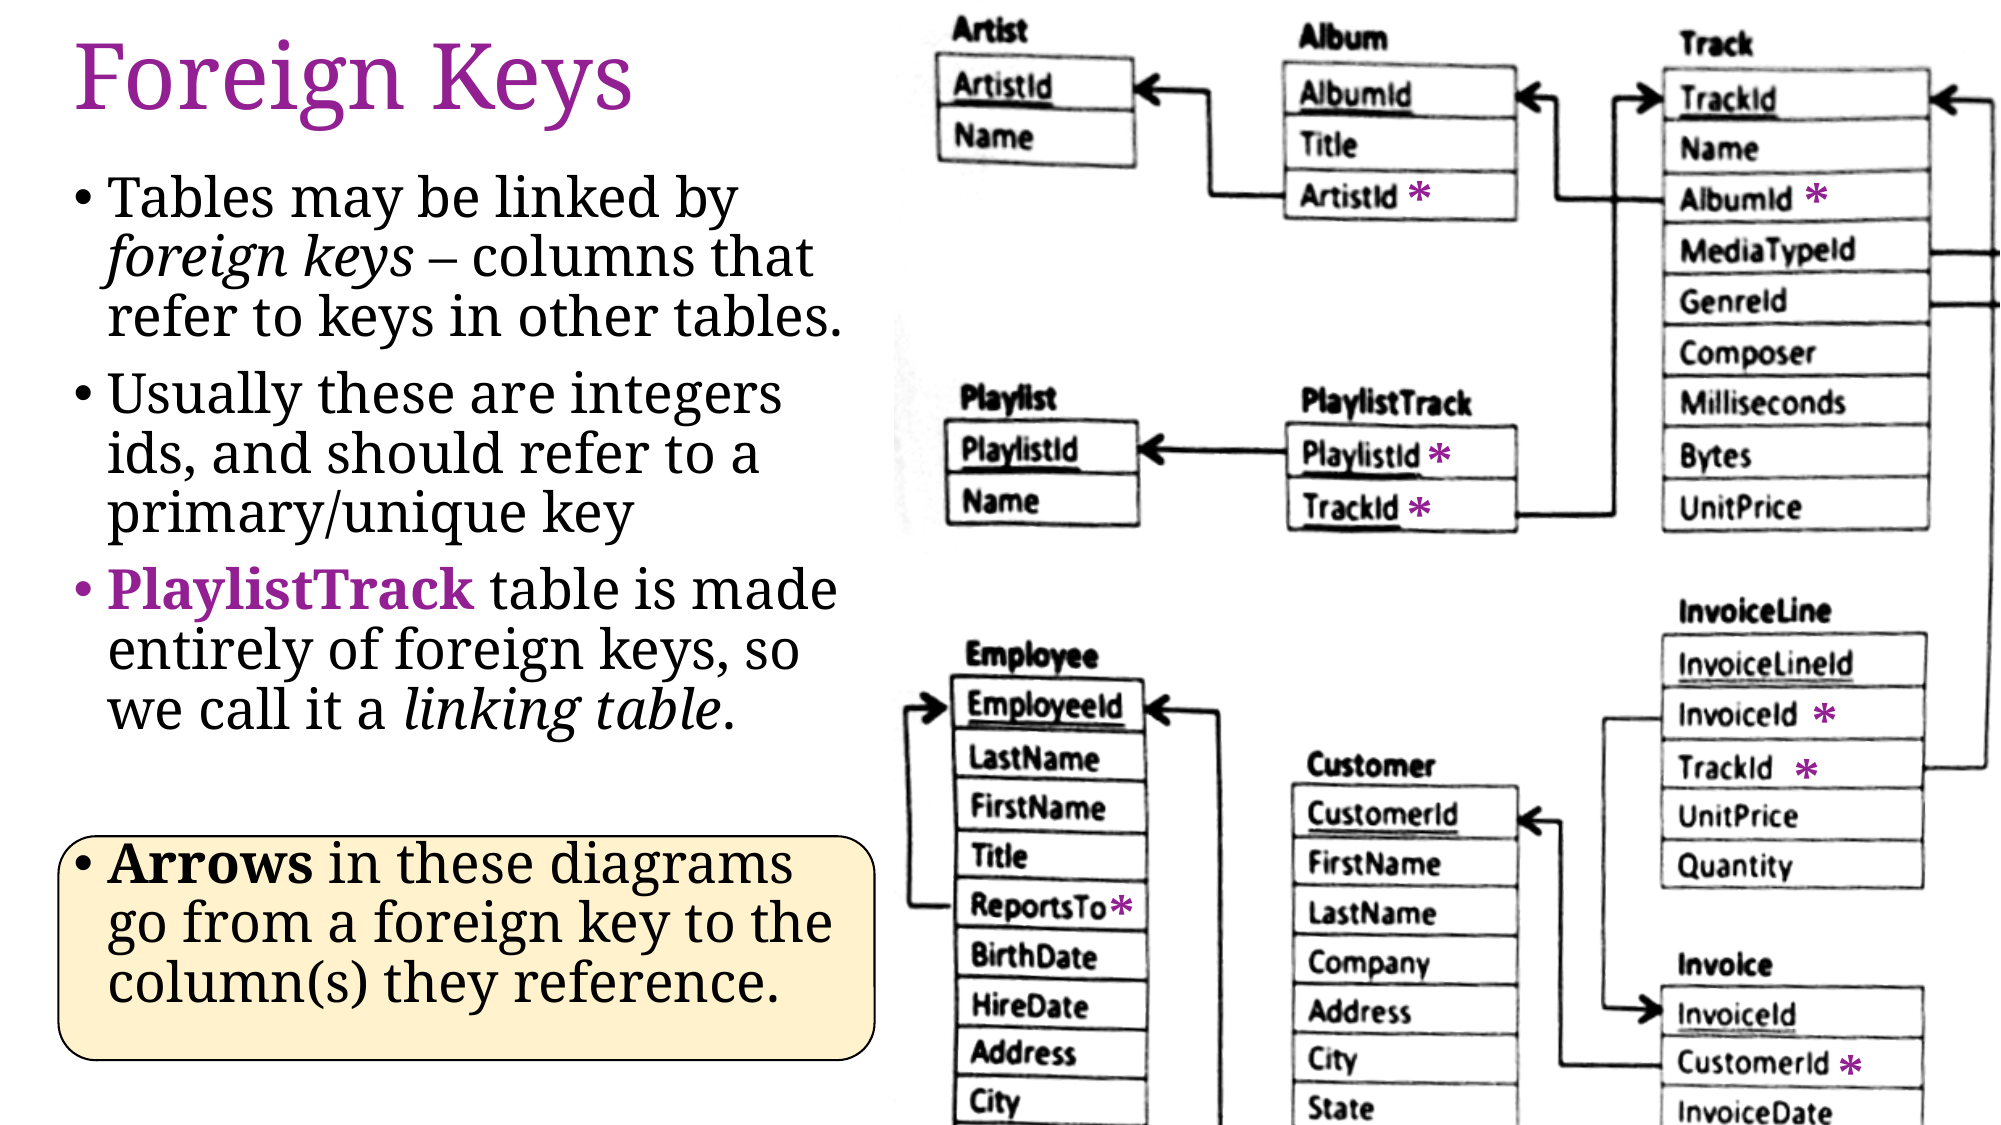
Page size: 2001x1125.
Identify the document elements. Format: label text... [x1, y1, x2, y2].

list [894, 0, 2000, 1125]
list Tables may be linked by foreign keys – columns that refer to keys in other tables. Usually these are integers ids, and should refer to a primary/unique key PlaylistTrack table is made entirely of foreign keys, so we call it a linking table. Arrows in these diagrams go from a foreign key to the column(s) they reference. [58, 161, 878, 1073]
title Foreign Keys [58, 18, 878, 142]
